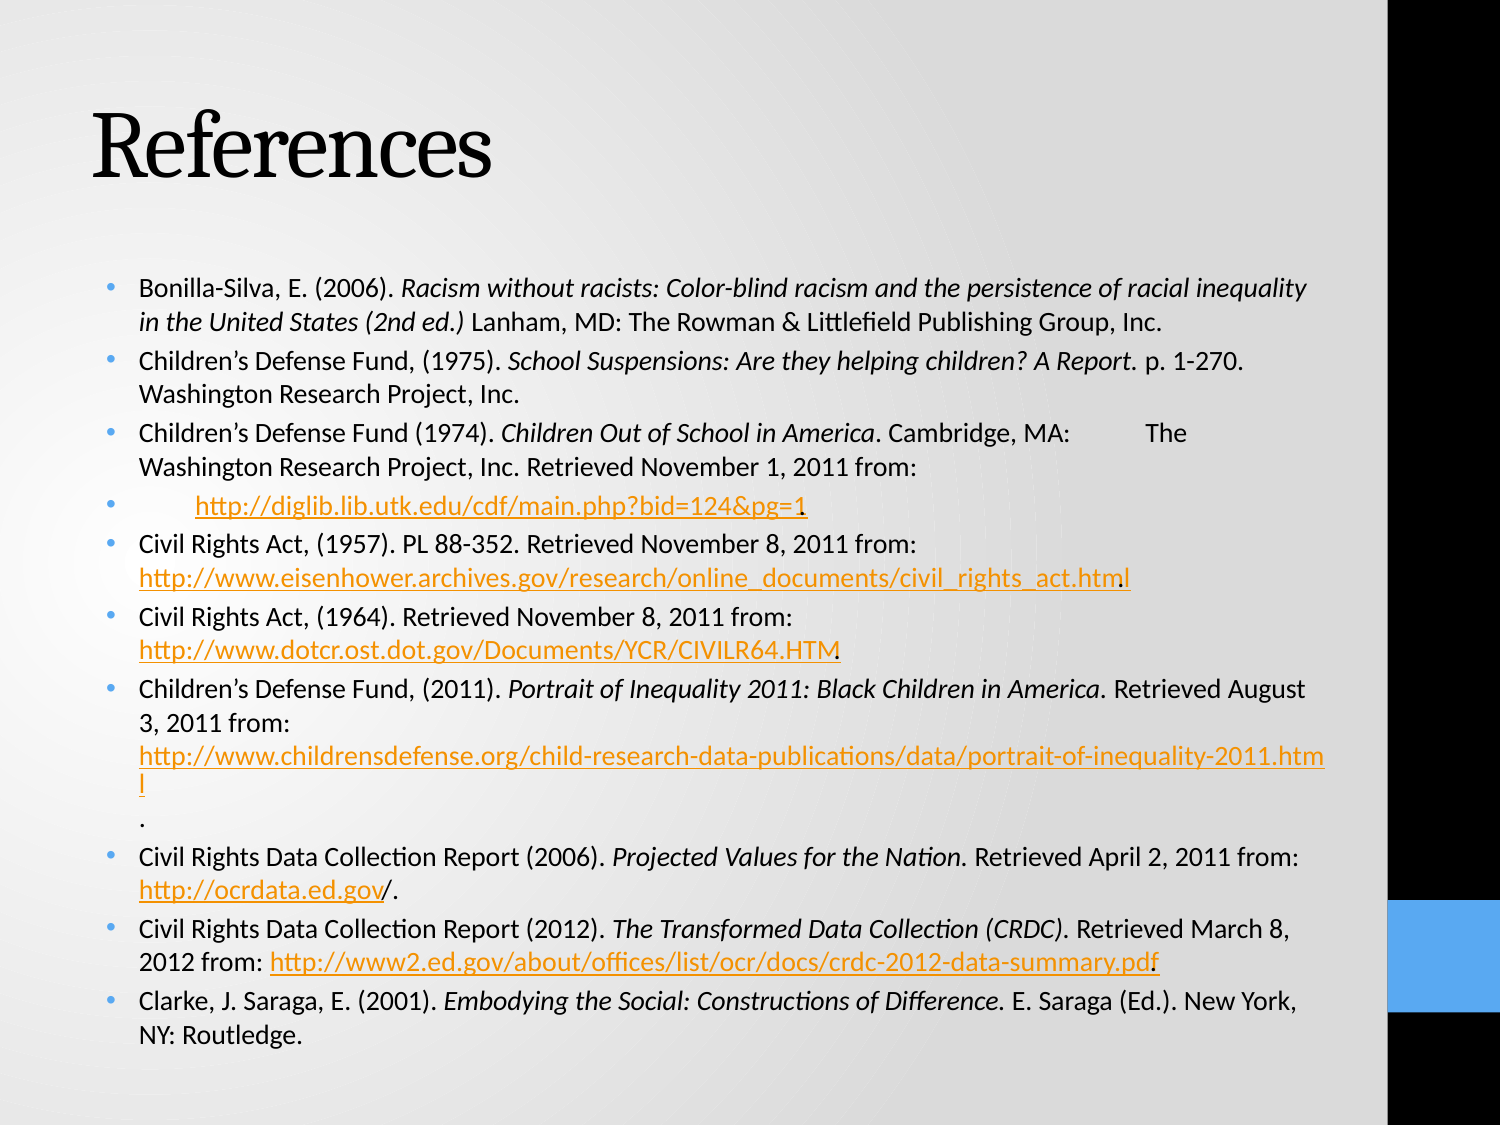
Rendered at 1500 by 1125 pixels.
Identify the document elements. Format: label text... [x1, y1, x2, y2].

title References [75, 45, 1325, 233]
list Bonilla-Silva, E. (2006). Racism without racists: Color-blind racism and the persistence of racial inequality in the United States (2nd ed.) Lanham, MD: The Rowman & Littlefield Publishing Group, Inc. Children’s Defense Fund, (1975). School Suspensions: Are they helping children? A Report. p. 1-270. Washington Research Project, Inc. Children’s Defense Fund (1974). Children Out of School in America. Cambridge, MA: The Washington Research Project, Inc. Retrieved November 1, 2011 from: http://diglib.lib.utk.edu/cdf/main.php?bid=124&pg=1. Civil Rights Act, (1957). PL 88-352. Retrieved November 8, 2011 from: http://www.eisenhower.archives.gov/research/online_documents/civil_rights_act.html. Civil Rights Act, (1964). Retrieved November 8, 2011 from: http://www.dotcr.ost.dot.gov/Documents/YCR/CIVILR64.HTM. Children’s Defense Fund, (2011). Portrait of Inequality 2011: Black Children in America. Retrieved August 3, 2011 from: http://www.childrensdefense.org/child-research-data-publications/data/portrait-of-inequality-2011.html. Civil Rights Data Collection Report (2006). Projected Values for the Nation. Retrieved April 2, 2011 from: http://ocrdata.ed.gov/. Civil Rights Data Collection Report (2012). The Transformed Data Collection (CRDC). Retrieved March 8, 2012 from: http://www2.ed.gov/about/offices/list/ocr/docs/crdc-2012-data-summary.pdf. Clarke, J. Saraga, E. (2001). Embodying the Social: Constructions of Difference. E. Saraga (Ed.). New York, NY: Routledge. [75, 262, 1325, 1050]
